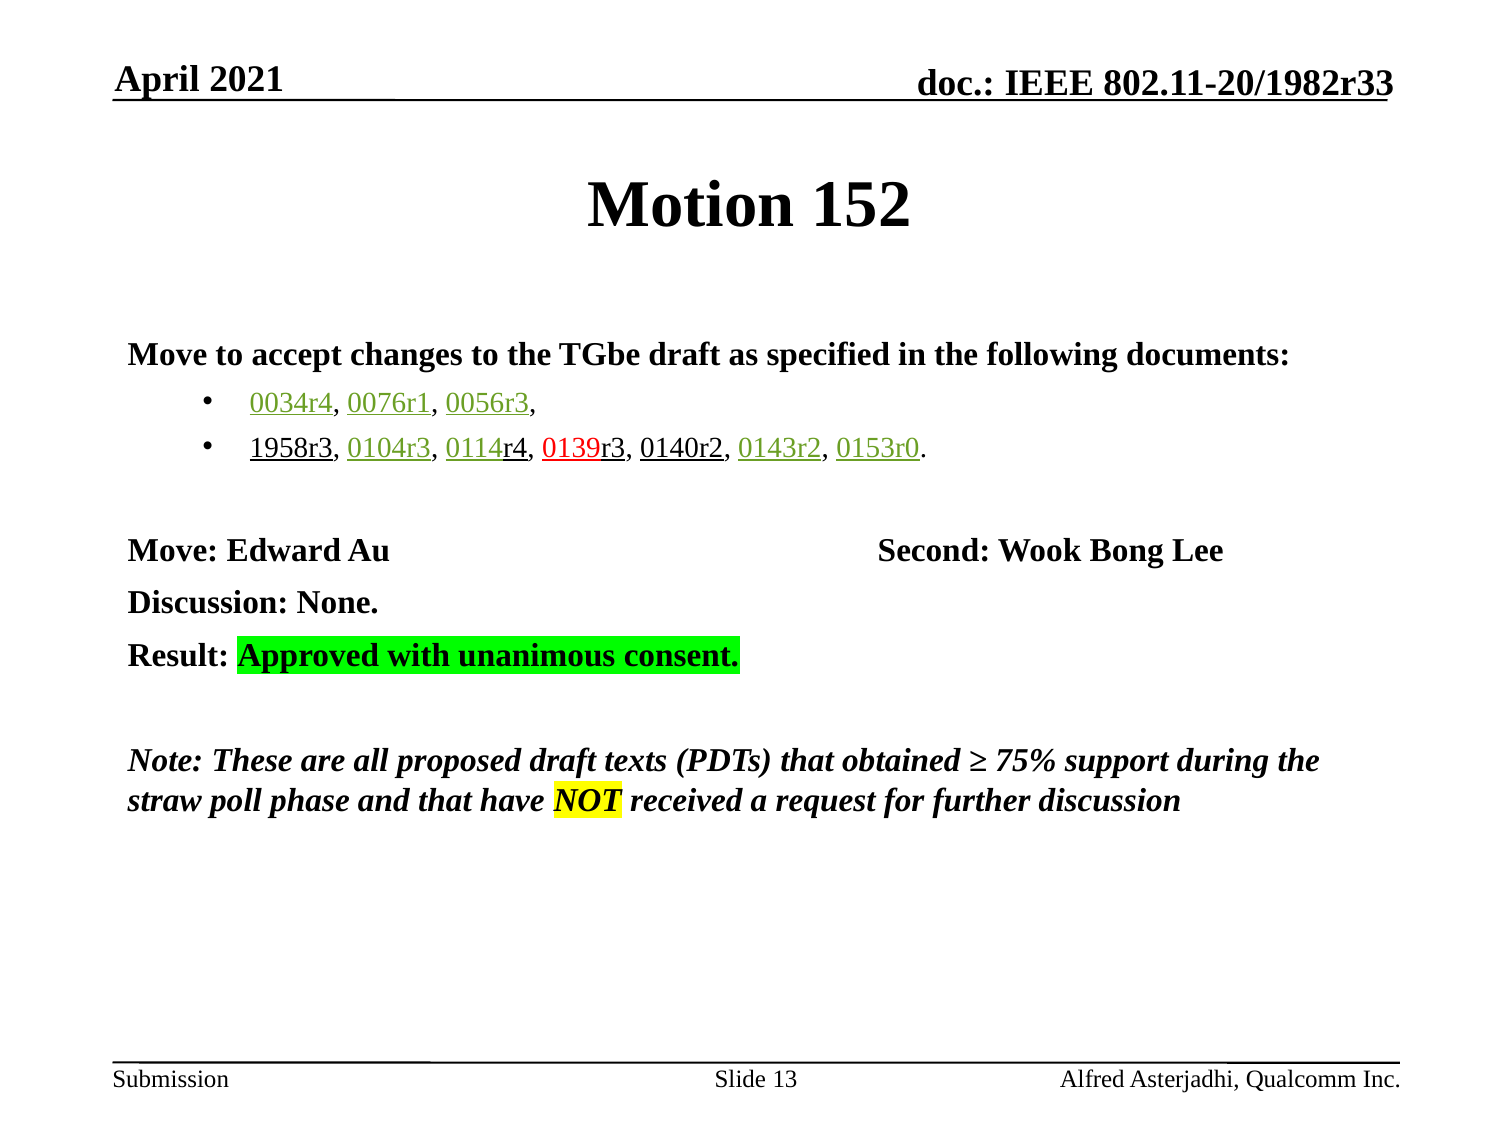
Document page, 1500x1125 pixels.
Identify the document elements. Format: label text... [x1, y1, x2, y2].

slide_number Slide 13 [712, 1061, 800, 1123]
title Motion 152 [112, 112, 1388, 288]
footer Alfred Asterjadhi, Qualcomm Inc. [878, 1061, 1402, 1093]
list Move to accept changes to the TGbe draft as specified in the following documents: 0034r4, 0076r1, 0056r3, 1958r3, 0104r3, 0114r4, 0139r3, 0140r2, 0143r2, 0153r0. Move: Edward Au Second: Wook Bong Lee Discussion: None. Result: Approved with unanimous consent. Note: These are all proposed draft texts (PDTs) that obtained ≥ 75% support during the straw poll phase and that have NOT received a request for further discussion [112, 324, 1388, 1000]
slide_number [114, 54, 423, 100]
